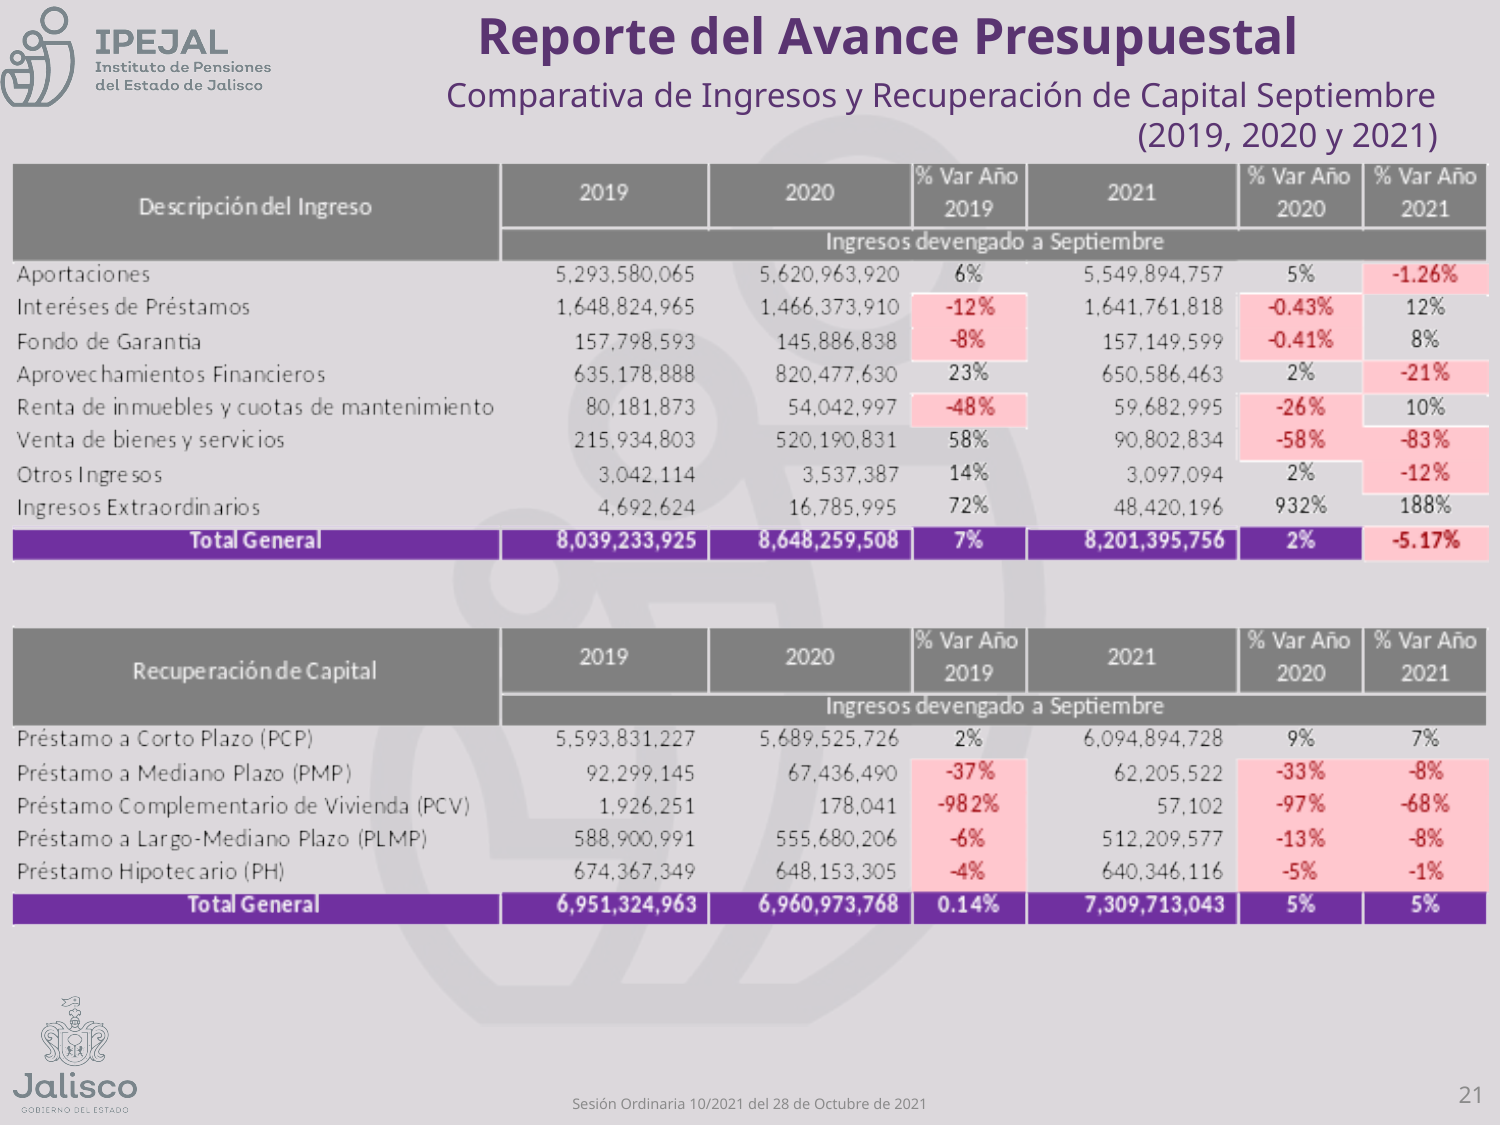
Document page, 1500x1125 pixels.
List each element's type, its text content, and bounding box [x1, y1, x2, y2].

text_box Comparativa de Ingresos y Recuperación de Capital Septiembre (2019, 2020 y 2021) [372, 66, 1453, 161]
picture [0, 988, 166, 1125]
picture [0, 6, 271, 107]
footer Sesión Ordinaria 10/2021 del 28 de Octubre de 2021 [472, 1074, 1028, 1125]
slide_number 21 [1411, 1066, 1500, 1125]
picture [11, 162, 1489, 928]
text_box Reporte del Avance Presupuestal [277, 4, 1500, 130]
